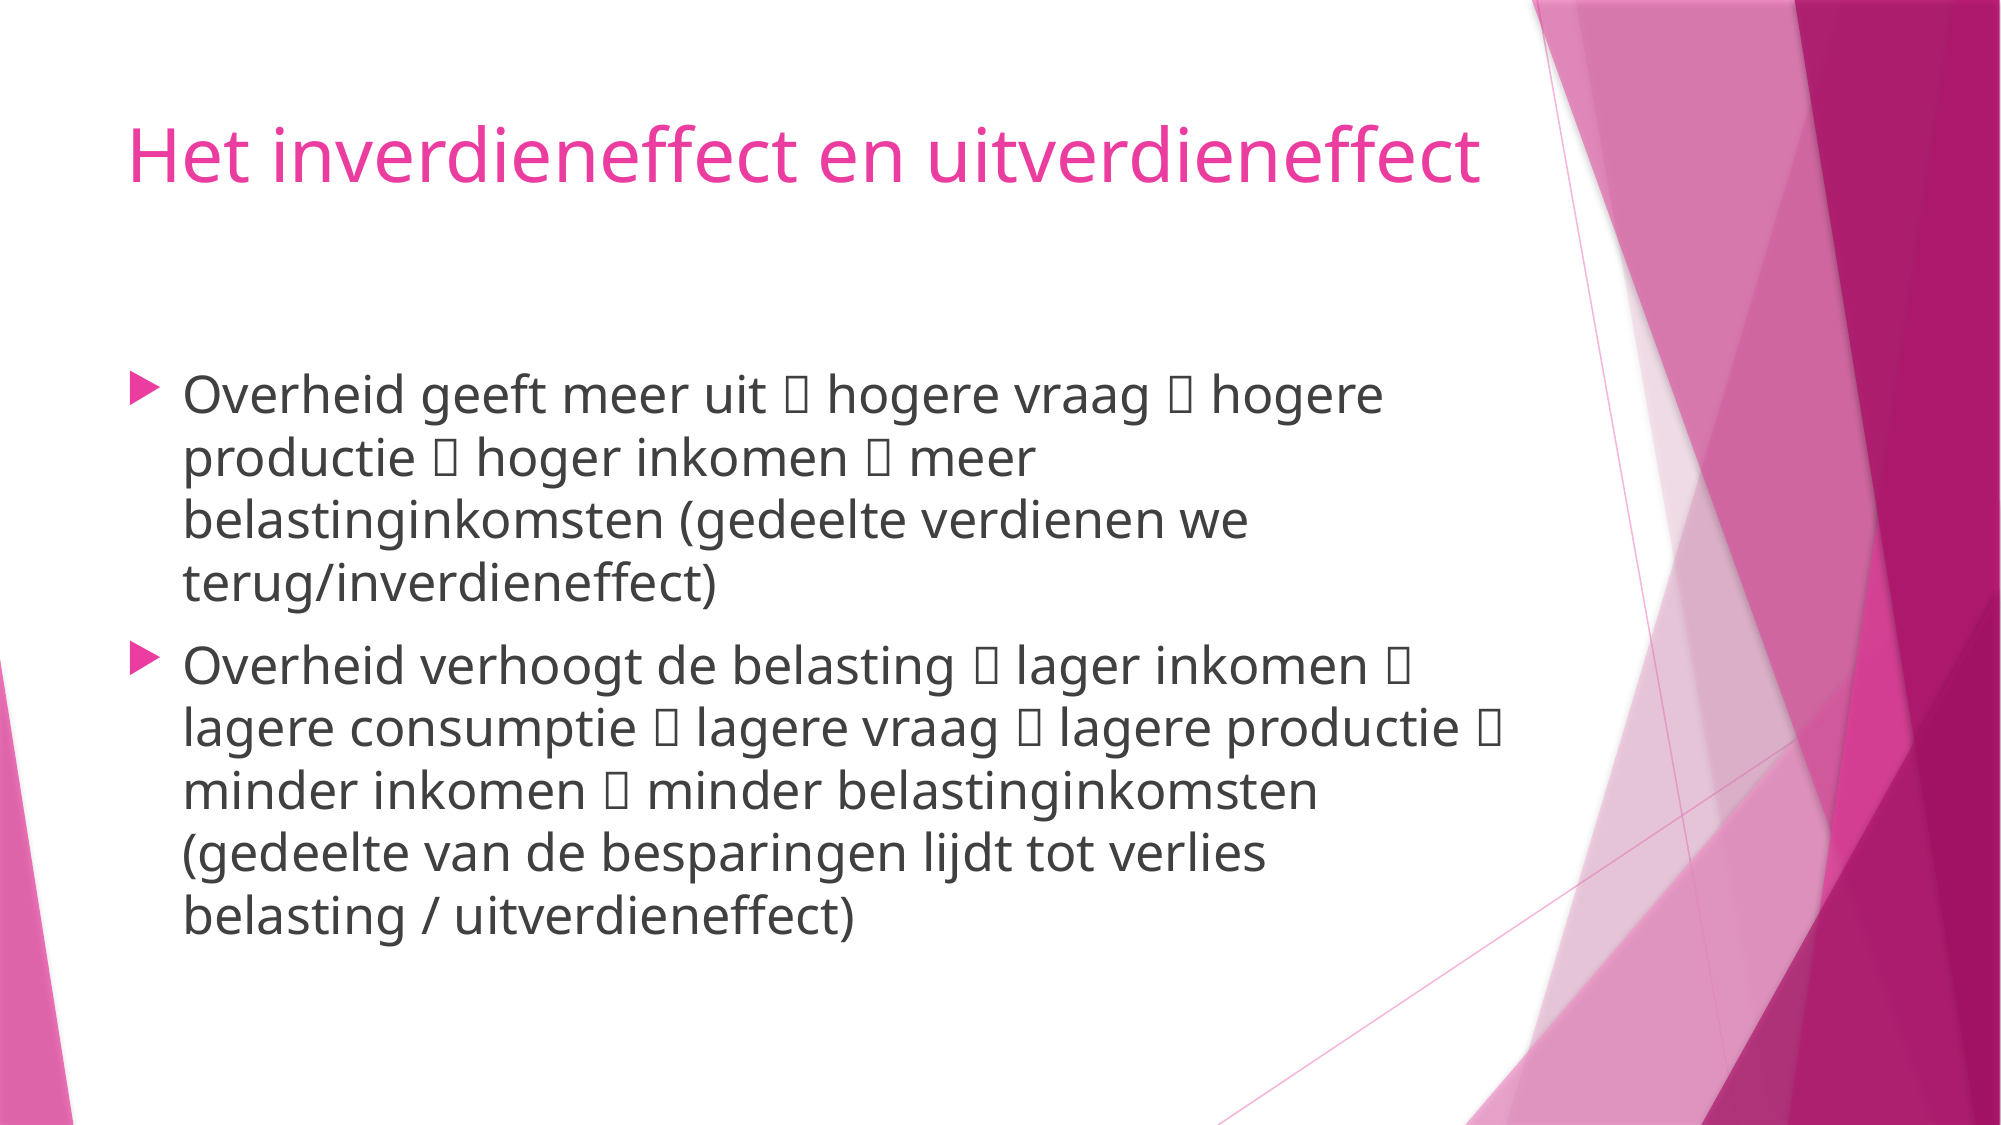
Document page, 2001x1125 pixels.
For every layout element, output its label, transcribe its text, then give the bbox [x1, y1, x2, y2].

list Overheid geeft meer uit  hogere vraag  hogere productie  hoger inkomen  meer belastinginkomsten (gedeelte verdienen we terug/inverdieneffect) Overheid verhoogt de belasting  lager inkomen  lagere consumptie  lagere vraag  lagere productie  minder inkomen  minder belastinginkomsten (gedeelte van de besparingen lijdt tot verlies belasting / uitverdieneffect) [111, 354, 1522, 992]
title Het inverdieneffect en uitverdieneffect [111, 99, 1522, 317]
